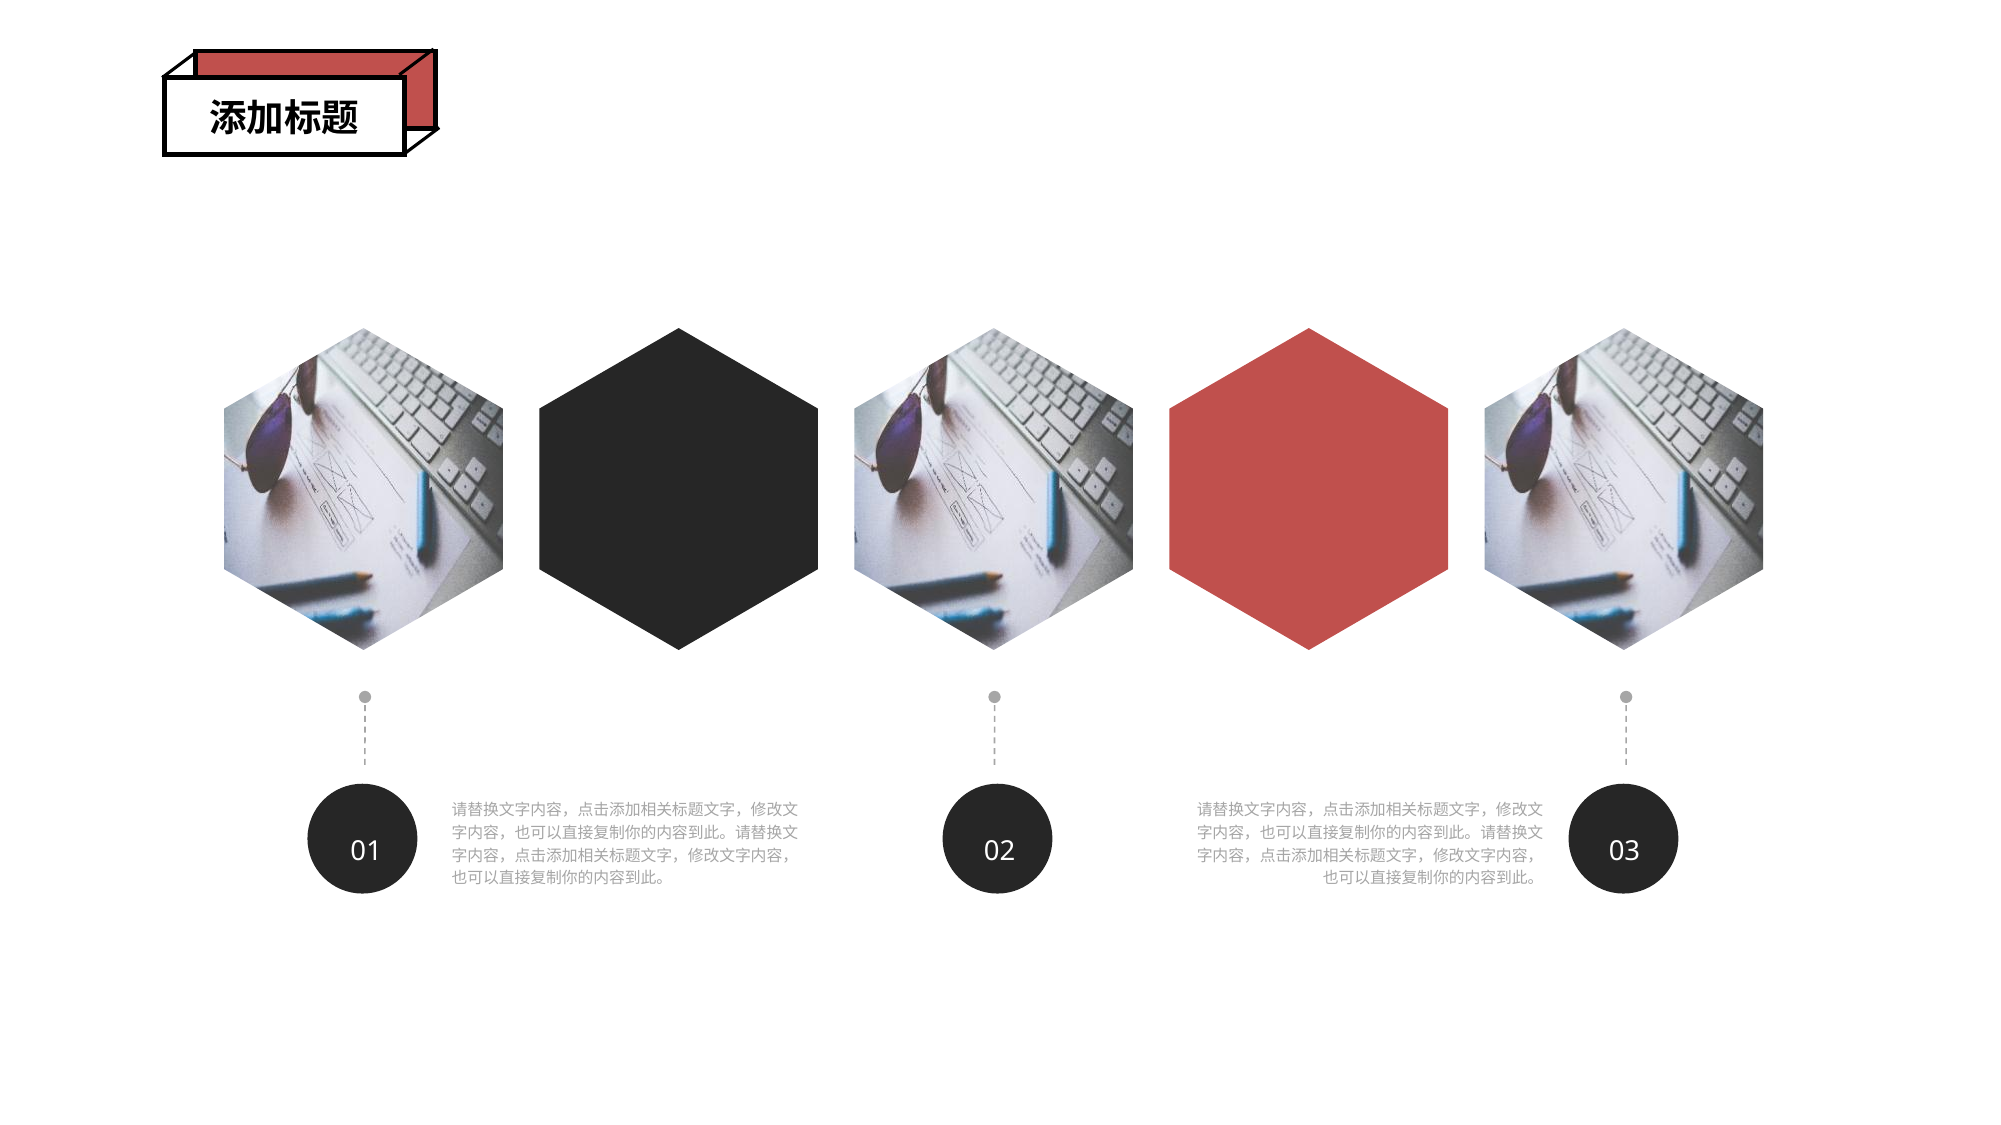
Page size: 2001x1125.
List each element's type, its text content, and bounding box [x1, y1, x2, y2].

text_box 01 [329, 815, 403, 866]
text_box [358, 690, 372, 710]
text_box 请替换文字内容，点击添加相关标题文字，修改文字内容，也可以直接复制你的内容到此。请替换文字内容，点击添加相关标题文字，修改文字内容，也可以直接复制你的内容到此。 [451, 795, 812, 887]
text_box [307, 783, 418, 894]
text_box [1568, 783, 1679, 894]
text_box [539, 328, 818, 651]
text_box [1619, 690, 1633, 710]
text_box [162, 48, 440, 155]
text_box [854, 328, 1133, 651]
text_box [1169, 328, 1449, 651]
text_box 02 [963, 815, 1037, 866]
text_box [942, 783, 1053, 894]
text_box [224, 328, 503, 651]
text_box 03 [1588, 815, 1662, 866]
text_box 请替换文字内容，点击添加相关标题文字，修改文字内容，也可以直接复制你的内容到此。请替换文字内容，点击添加相关标题文字，修改文字内容，也可以直接复制你的内容到此。 [1183, 795, 1544, 887]
text_box [988, 690, 1001, 710]
text_box [1484, 328, 1764, 651]
